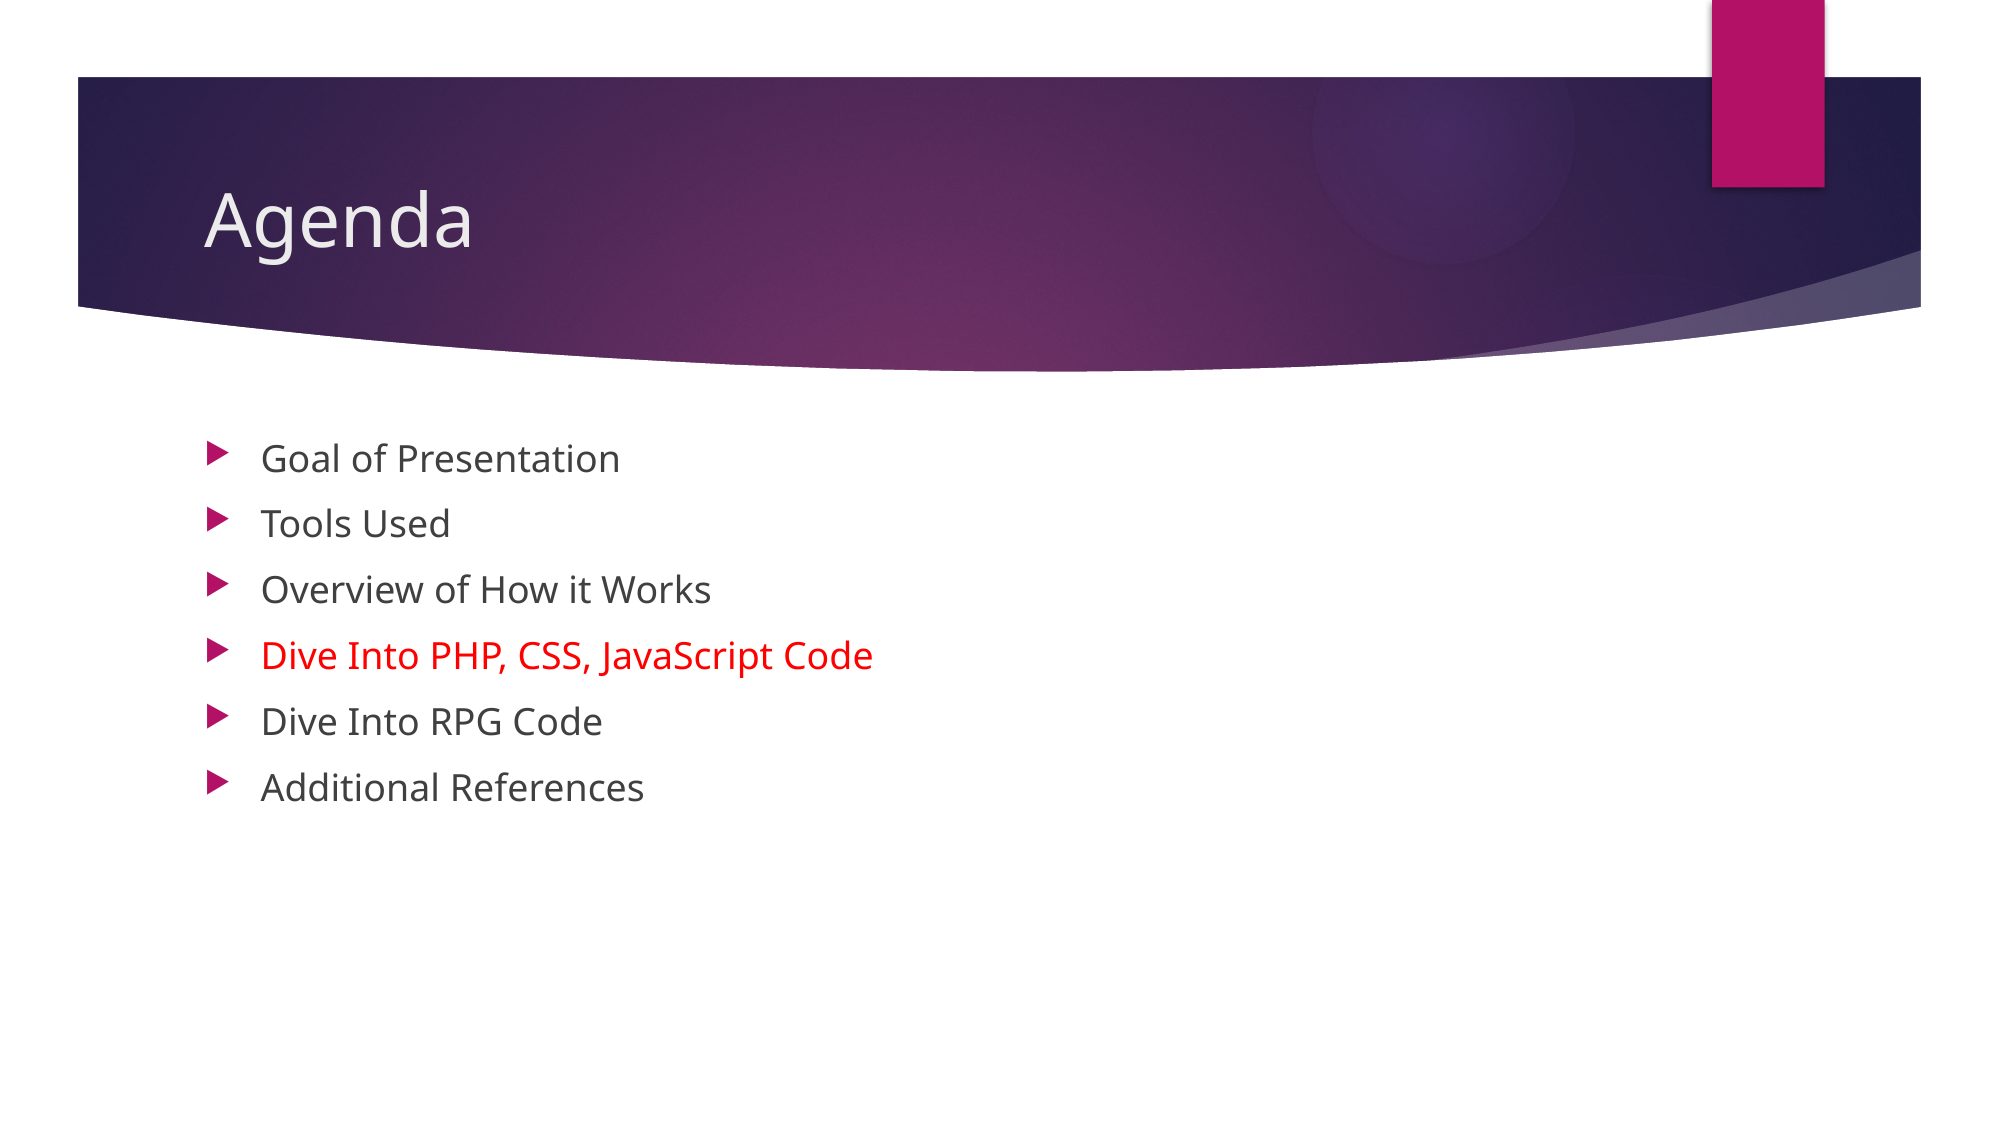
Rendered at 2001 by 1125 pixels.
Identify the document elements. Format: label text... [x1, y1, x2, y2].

title Agenda [189, 159, 1627, 276]
list Goal of Presentation Tools Used Overview of How it Works Dive Into PHP, CSS, JavaScript Code Dive Into RPG Code Additional References [189, 427, 1638, 988]
